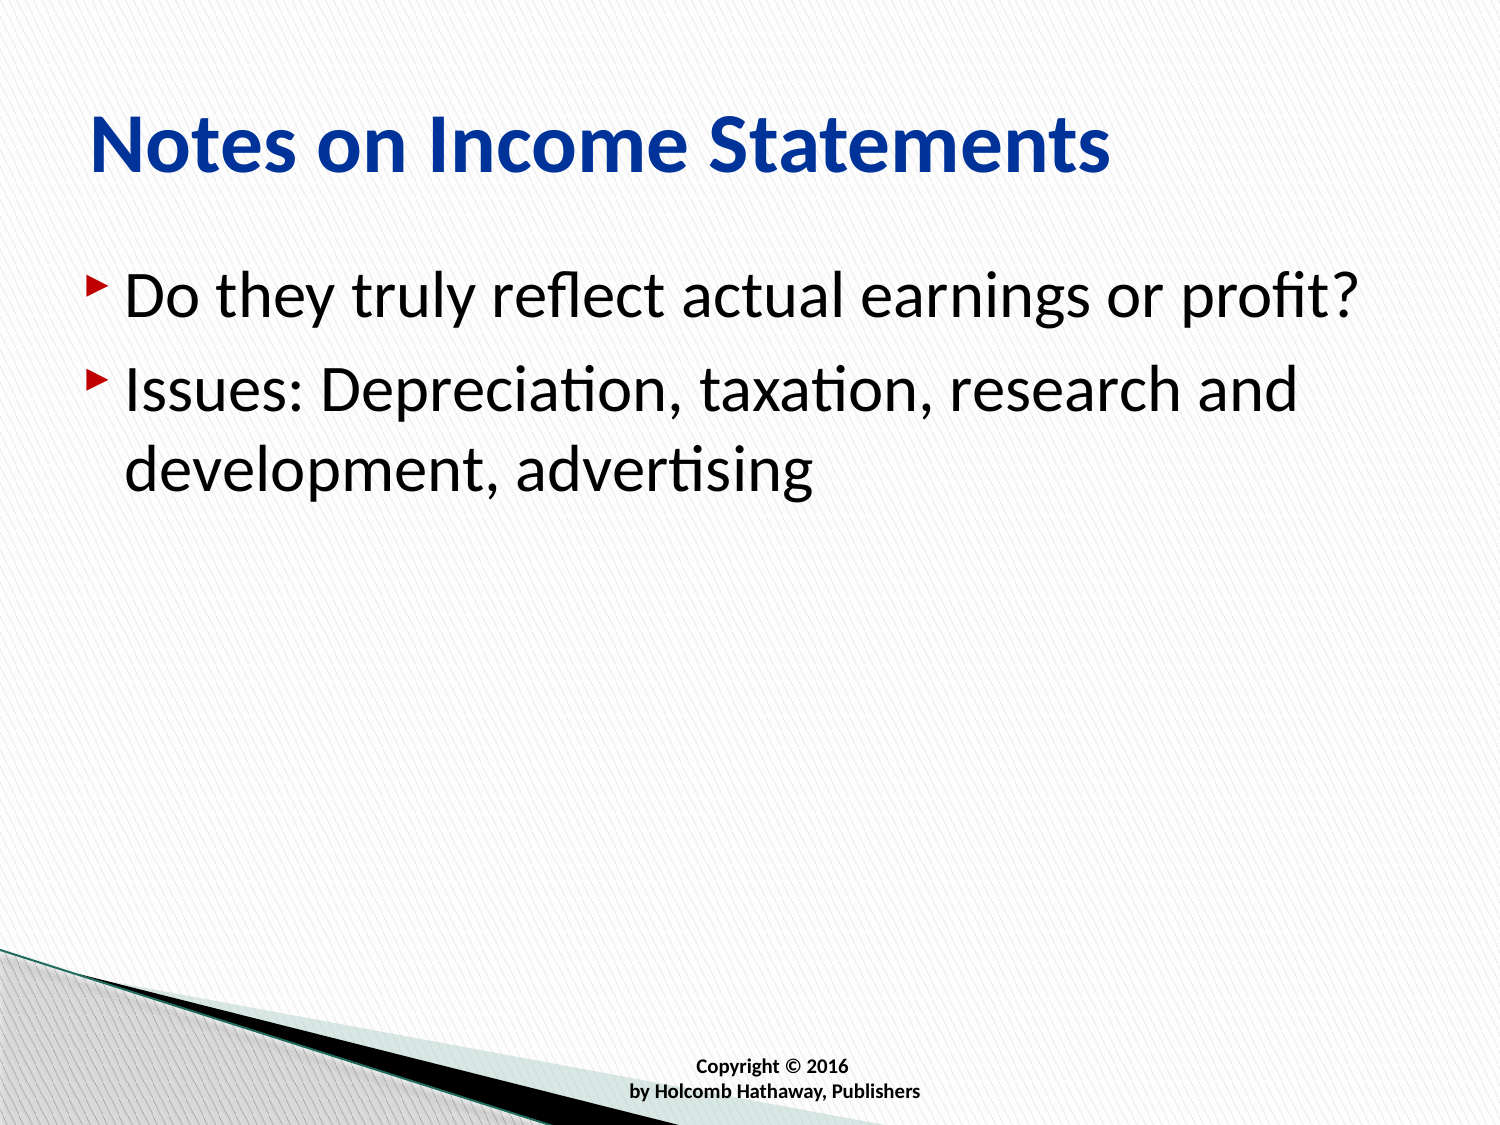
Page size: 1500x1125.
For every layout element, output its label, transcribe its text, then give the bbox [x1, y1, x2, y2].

list Do they truly reflect actual earnings or profit? Issues: Depreciation, taxation, research and development, advertising [50, 243, 1463, 1013]
title Notes on Income Statements [75, 45, 1425, 233]
footer Copyright © 2016 by Holcomb Hathaway, Publishers [582, 1050, 968, 1110]
